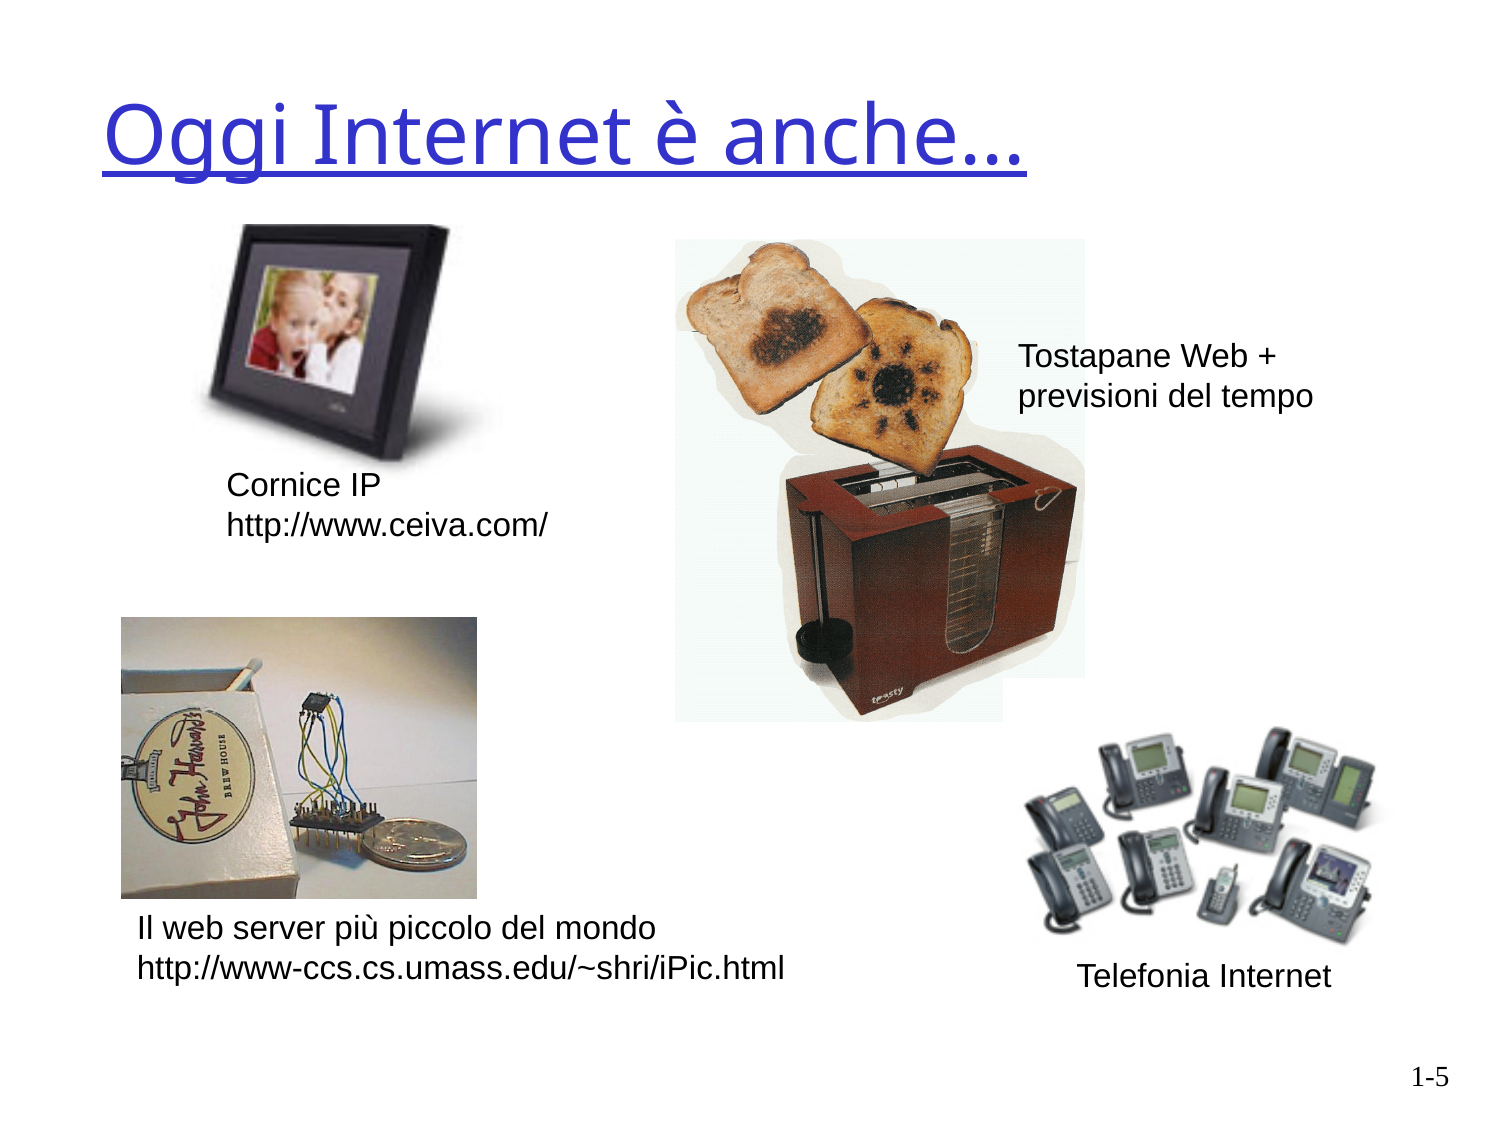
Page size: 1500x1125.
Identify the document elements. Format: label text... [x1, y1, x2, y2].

slide_number 1-5 [1362, 1049, 1465, 1125]
text_box Il web server più piccolo del mondo http://www-ccs.cs.umass.edu/~shri/iPic.html [122, 898, 801, 994]
picture [674, 239, 1397, 994]
title Oggi Internet è anche... [87, 37, 1363, 226]
text_box Tostapane Web + previsioni del tempo [1088, 326, 1330, 422]
picture [121, 617, 477, 899]
picture [191, 224, 503, 481]
text_box Cornice IP http://www.ceiva.com/ [211, 455, 564, 551]
